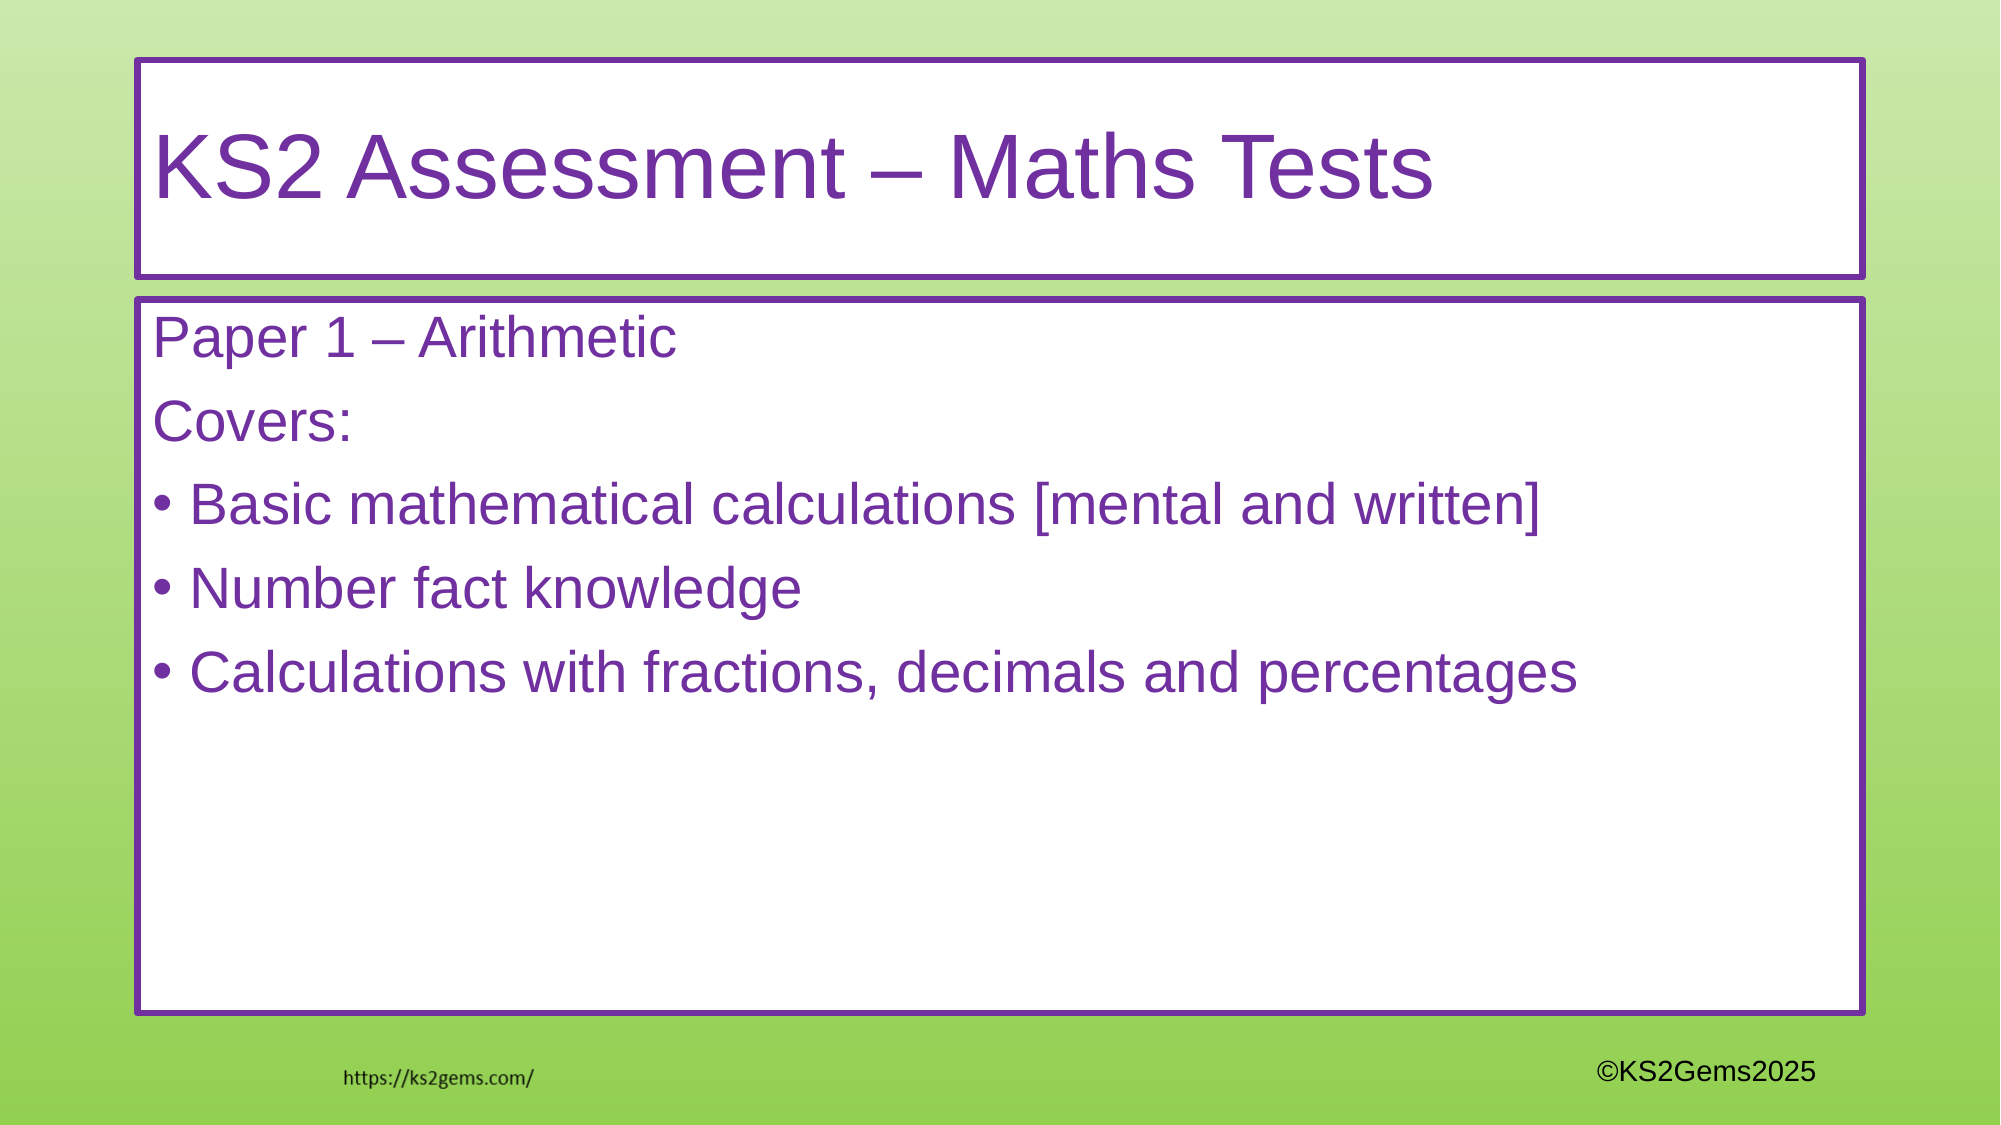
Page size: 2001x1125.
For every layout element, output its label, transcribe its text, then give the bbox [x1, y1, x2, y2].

title KS2 Assessment – Maths Tests [137, 59, 1863, 278]
picture [328, 1056, 588, 1104]
list Paper 1 – Arithmetic Covers: Basic mathematical calculations [mental and written] Number fact knowledge Calculations with fractions, decimals and percentages [137, 299, 1863, 1014]
